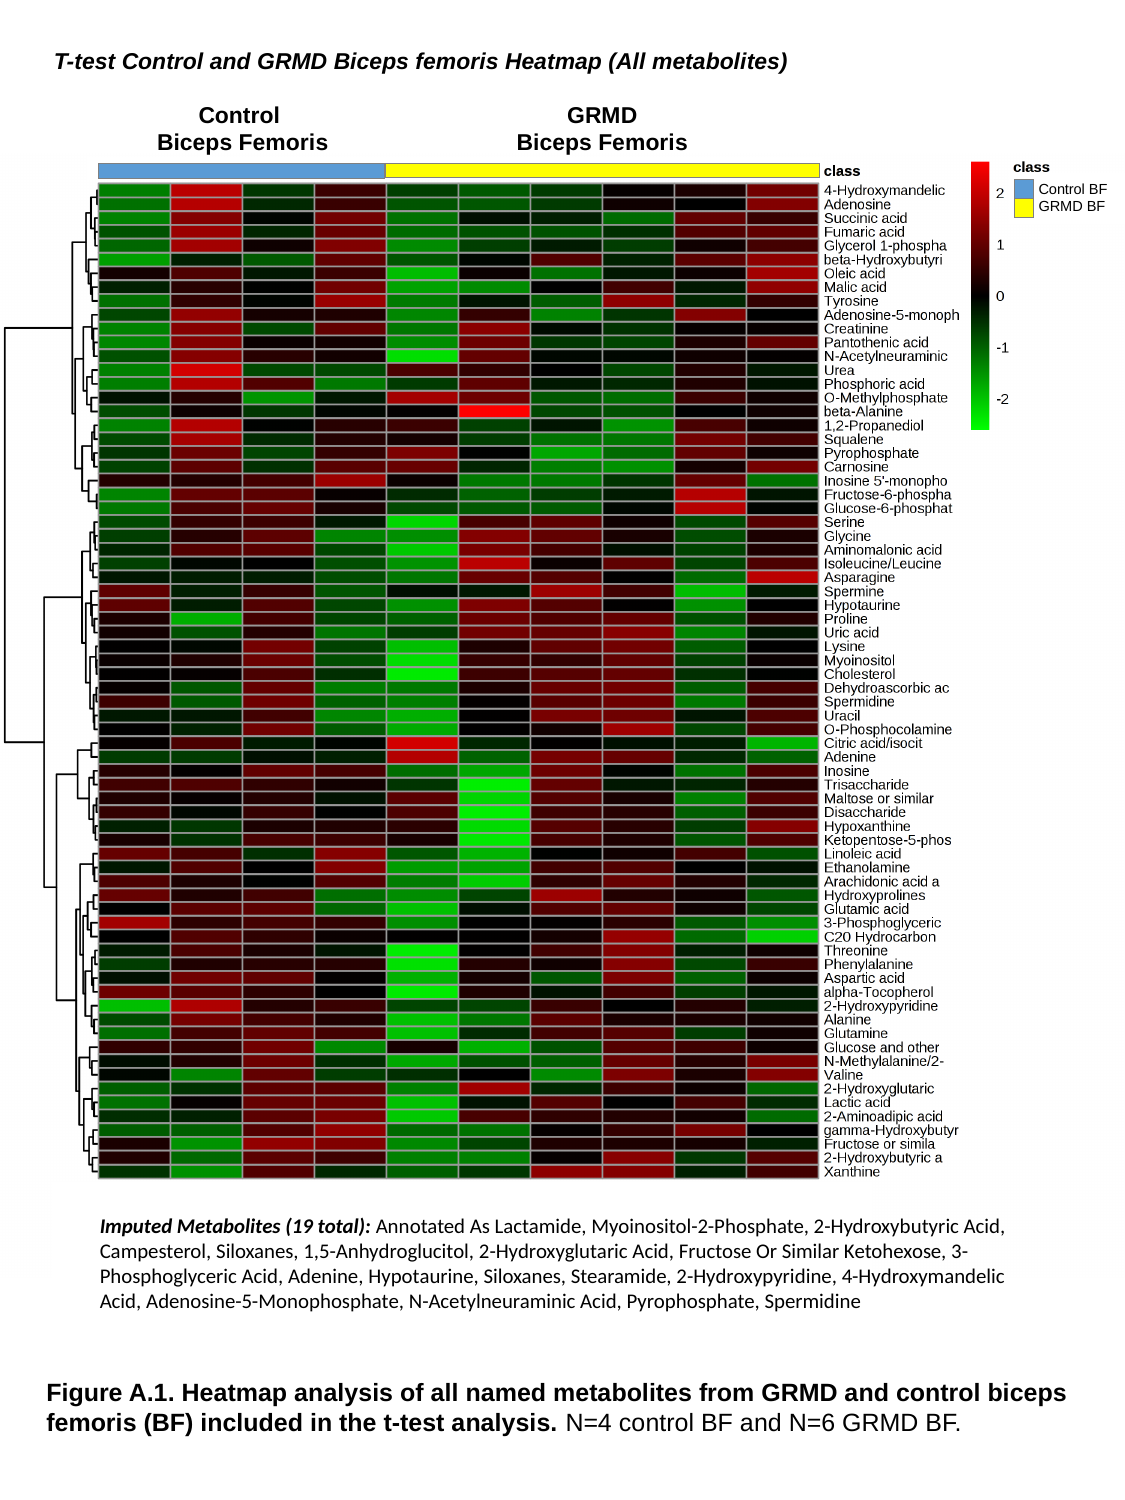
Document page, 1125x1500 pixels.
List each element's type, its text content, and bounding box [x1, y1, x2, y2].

text_box Control Biceps Femoris [142, 93, 344, 152]
text_box Imputed Metabolites (19 total): Annotated As Lactamide, Myoinositol-2-Phosphate, 2-Hydroxybutyric Acid, Campesterol, Siloxanes, 1,5-Anhydroglucitol, 2-Hydroxyglutaric Acid, Fructose Or Similar Ketohexose, 3-Phosphoglyceric Acid, Adenine, Hypotaurine, Siloxanes, Stearamide, 2-Hydroxypyridine, 4-Hydroxymandelic Acid, Adenosine-5-Monophosphate, N-Acetylneuraminic Acid, Pyrophosphate, Spermidine [85, 1280, 1056, 1345]
text_box T-test Control and GRMD Biceps femoris Heatmap (All metabolites) [39, 39, 804, 82]
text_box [0, 152, 1125, 1280]
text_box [1008, 172, 1125, 225]
text_box GRMD Biceps Femoris [501, 93, 703, 152]
text_box Figure A.1. Heatmap analysis of all named metabolites from GRMD and control biceps femoris (BF) included in the t-test analysis. N=4 control BF and N=6 GRMD BF. [31, 1369, 1094, 1444]
